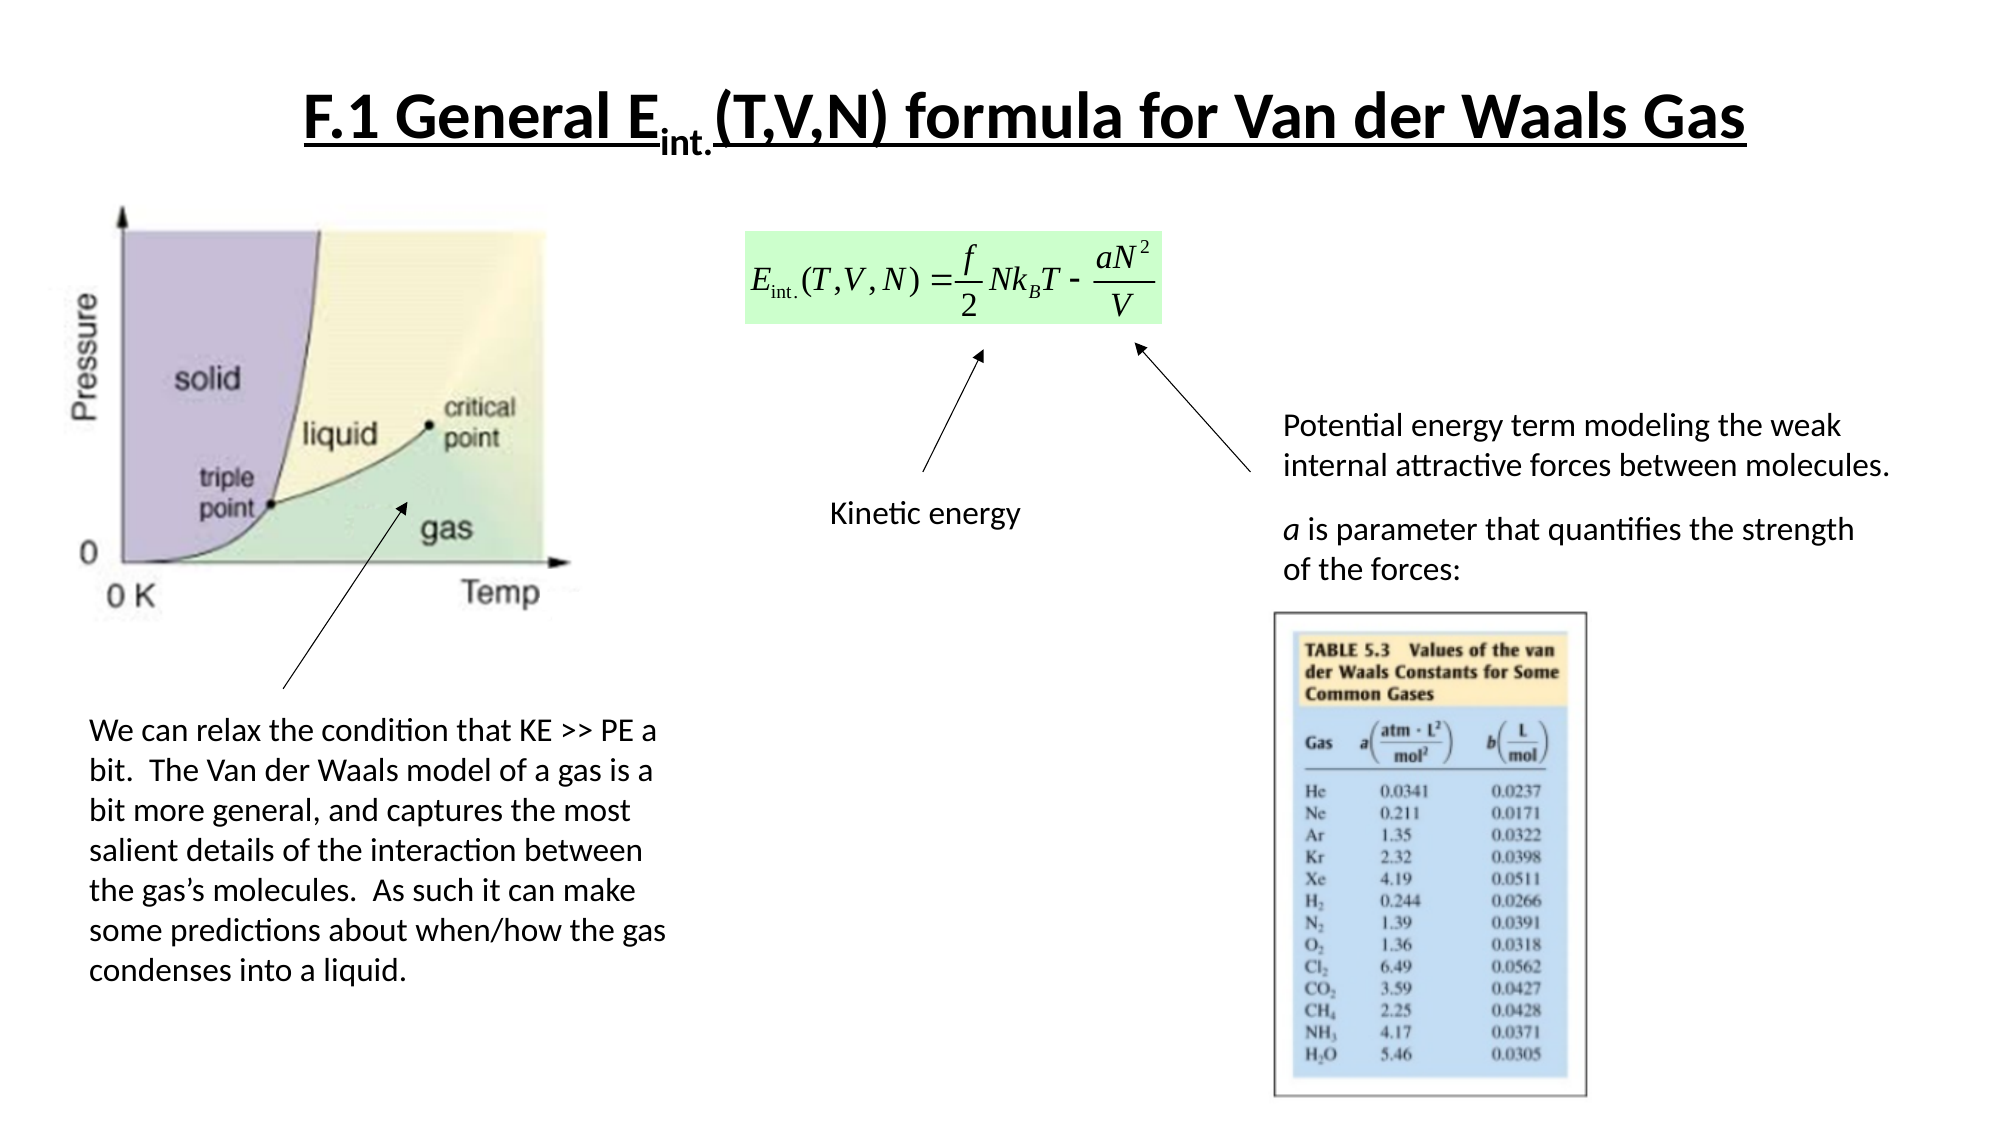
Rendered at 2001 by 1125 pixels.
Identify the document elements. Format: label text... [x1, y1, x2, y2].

text_box We can relax the condition that KE >> PE a bit. The Van der Waals model of a gas is a bit more general, and captures the most salient details of the interaction between the gas’s molecules. As such it can make some predictions about when/how the gas condenses into a liquid. [74, 701, 708, 996]
text_box a is parameter that quantifies the strength of the forces: [1268, 500, 1974, 595]
picture [1268, 603, 1592, 1108]
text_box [283, 501, 408, 689]
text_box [922, 349, 984, 472]
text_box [744, 230, 1162, 325]
text_box Potential energy term modeling the weak internal attractive forces between molecules. [1268, 396, 1946, 491]
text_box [1134, 342, 1251, 472]
text_box F.1 General Eint.(T,V,N) formula for Van der Waals Gas [288, 64, 1763, 171]
text_box Kinetic energy [815, 483, 1092, 539]
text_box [43, 176, 619, 637]
